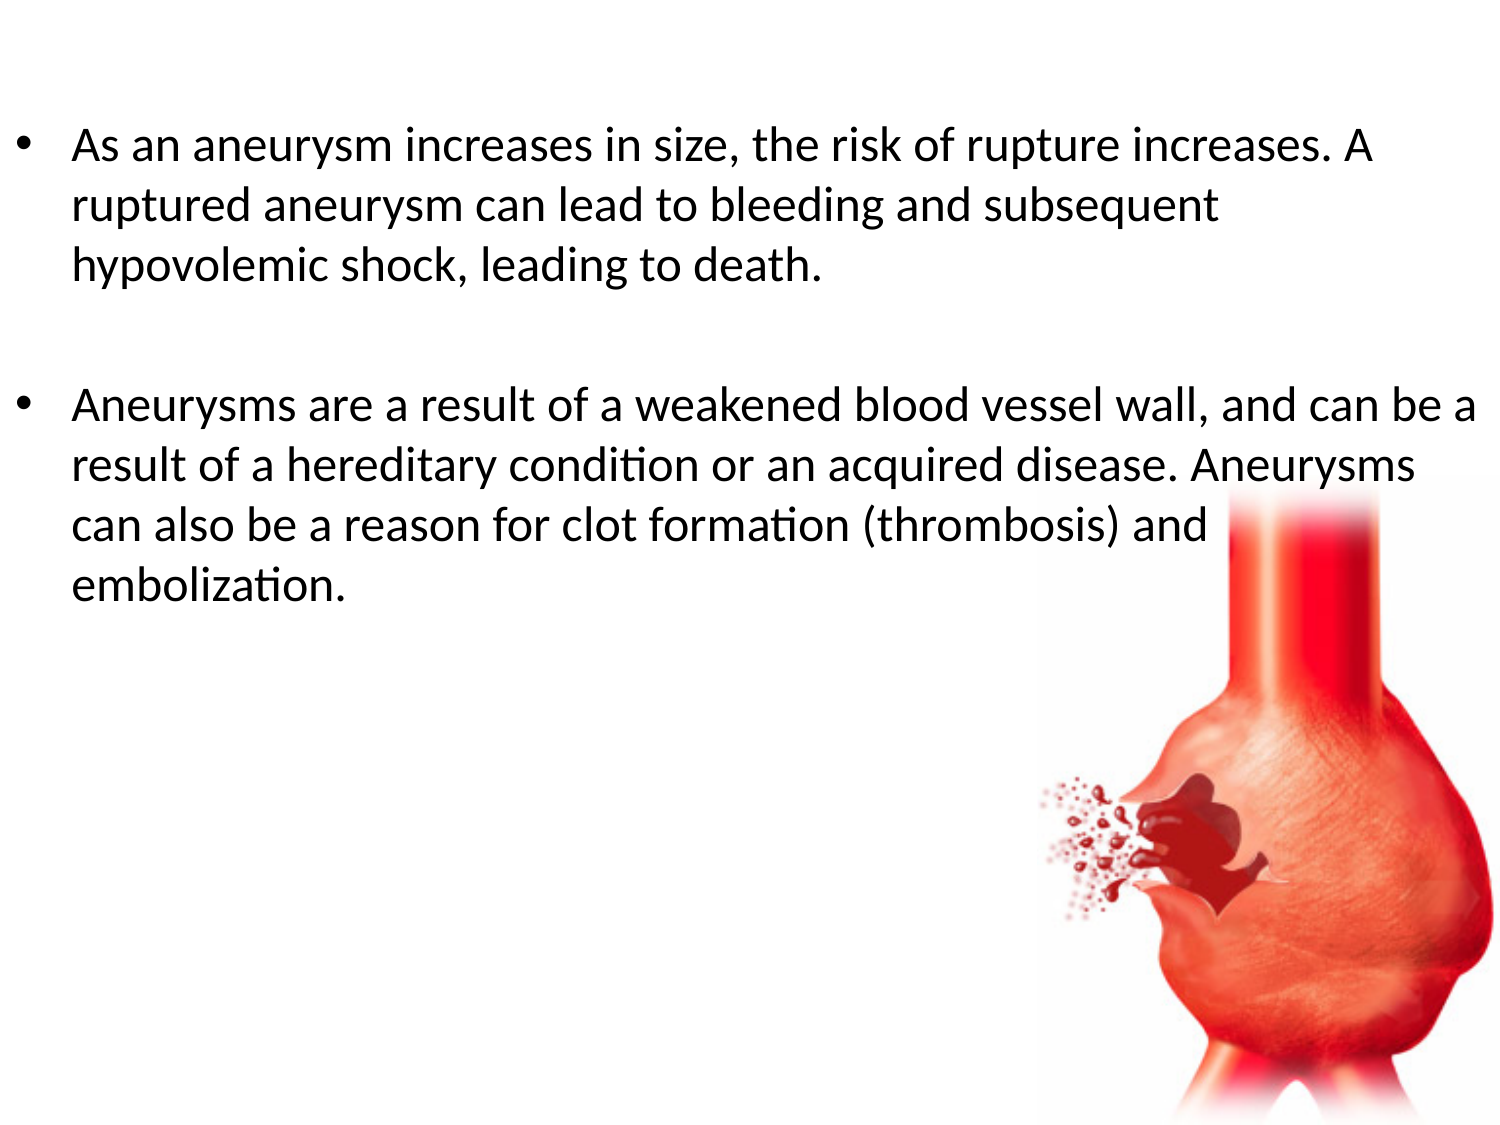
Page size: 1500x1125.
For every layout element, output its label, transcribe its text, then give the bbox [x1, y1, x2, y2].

list As an aneurysm increases in size, the risk of rupture increases. A ruptured aneurysm can lead to bleeding and subsequent hypovolemic shock, leading to death. Aneurysms are a result of a weakened blood vessel wall, and can be a result of a hereditary condition or an acquired disease. Aneurysms can also be a reason for clot formation (thrombosis) and embolization. [0, 104, 1500, 847]
picture [1037, 475, 1500, 1125]
